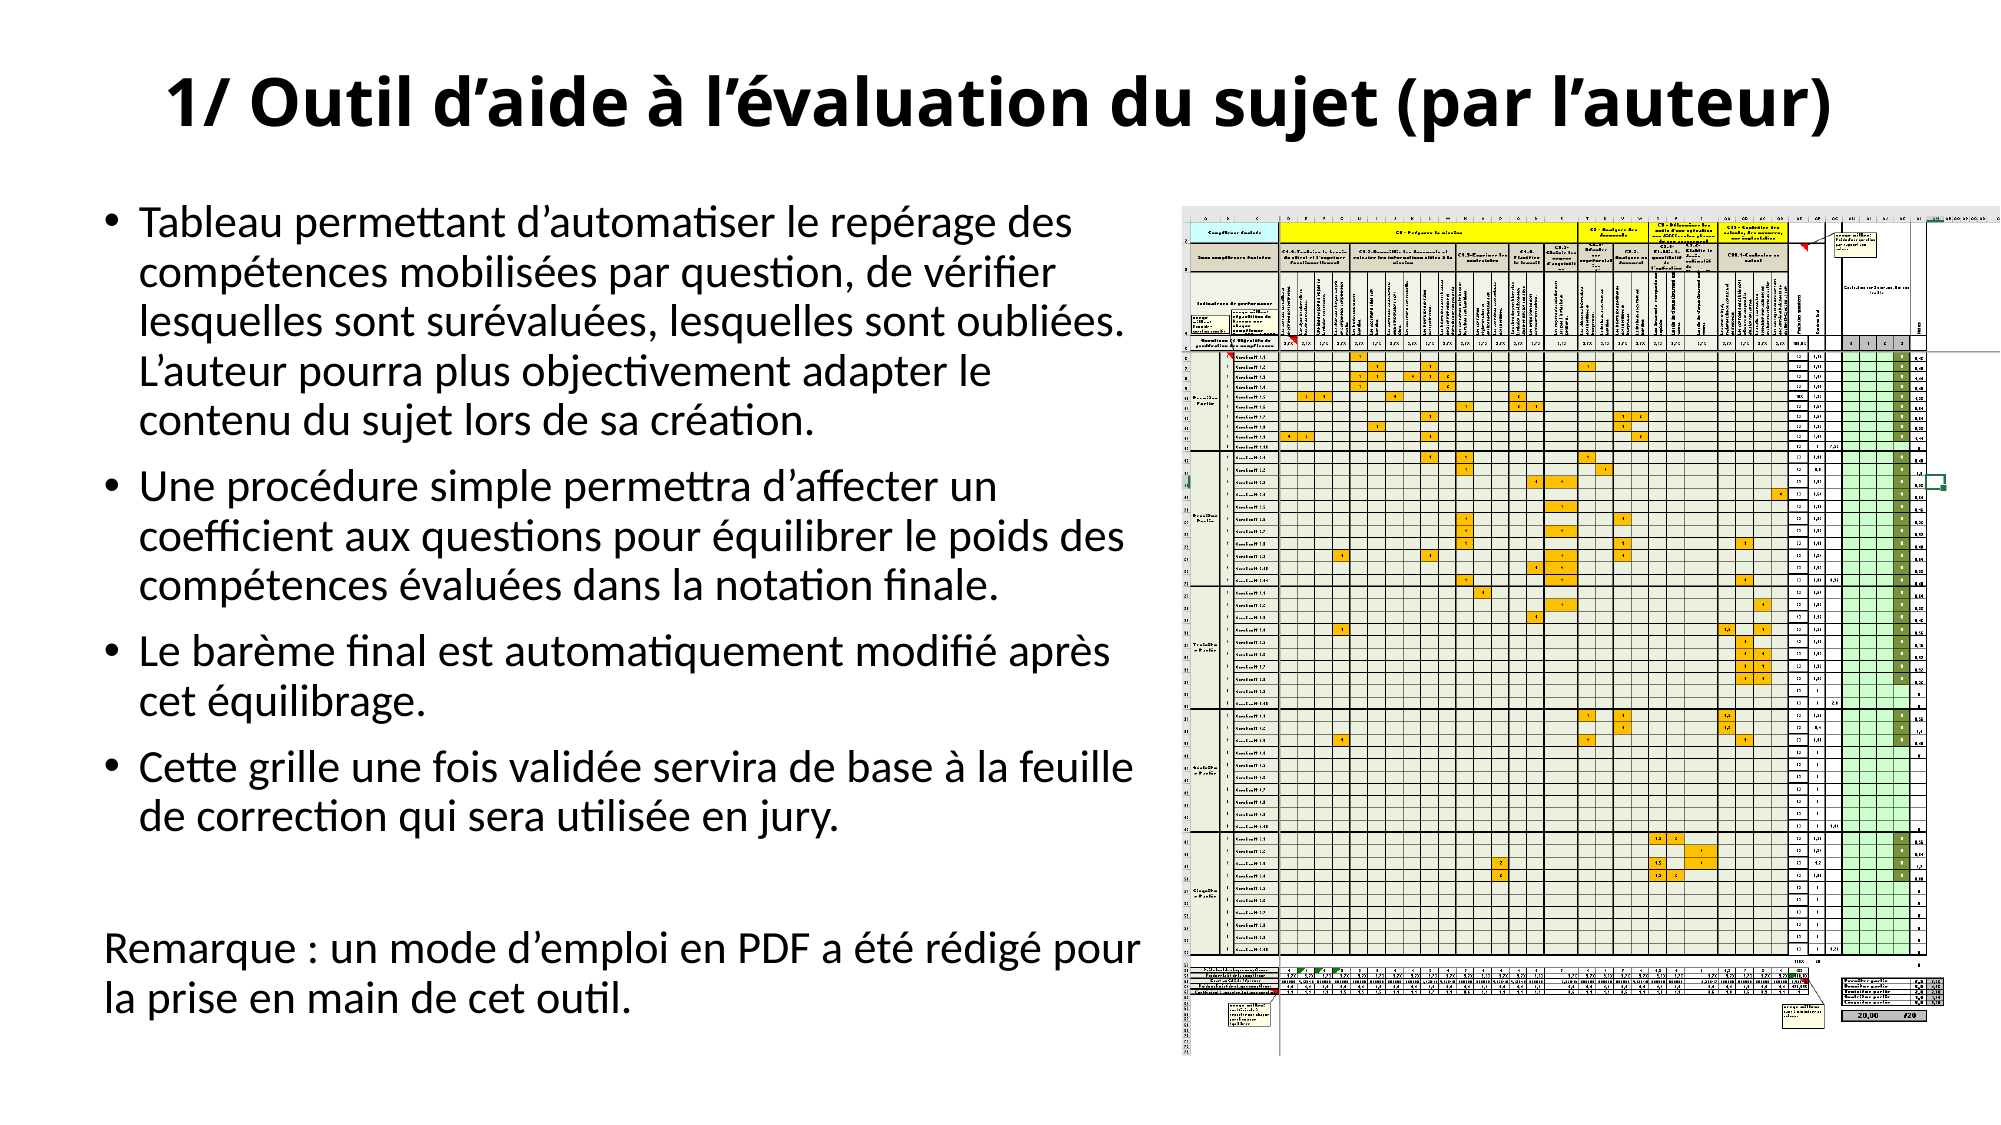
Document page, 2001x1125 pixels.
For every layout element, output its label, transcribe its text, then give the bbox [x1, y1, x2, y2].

picture [1181, 205, 2000, 1056]
list Tableau permettant d’automatiser le repérage des compétences mobilisées par question, de vérifier lesquelles sont surévaluées, lesquelles sont oubliées. L’auteur pourra plus objectivement adapter le contenu du sujet lors de sa création. Une procédure simple permettra d’affecter un coefficient aux questions pour équilibrer le poids des compétences évaluées dans la notation finale. Le barème final est automatiquement modifié après cet équilibrage. Cette grille une fois validée servira de base à la feuille de correction qui sera utilisée en jury. Remarque : un mode d’emploi en PDF a été rédigé pour la prise en main de cet outil. [88, 190, 1166, 1040]
title 1/ Outil d’aide à l’évaluation du sujet (par l’auteur) [137, 59, 1863, 230]
